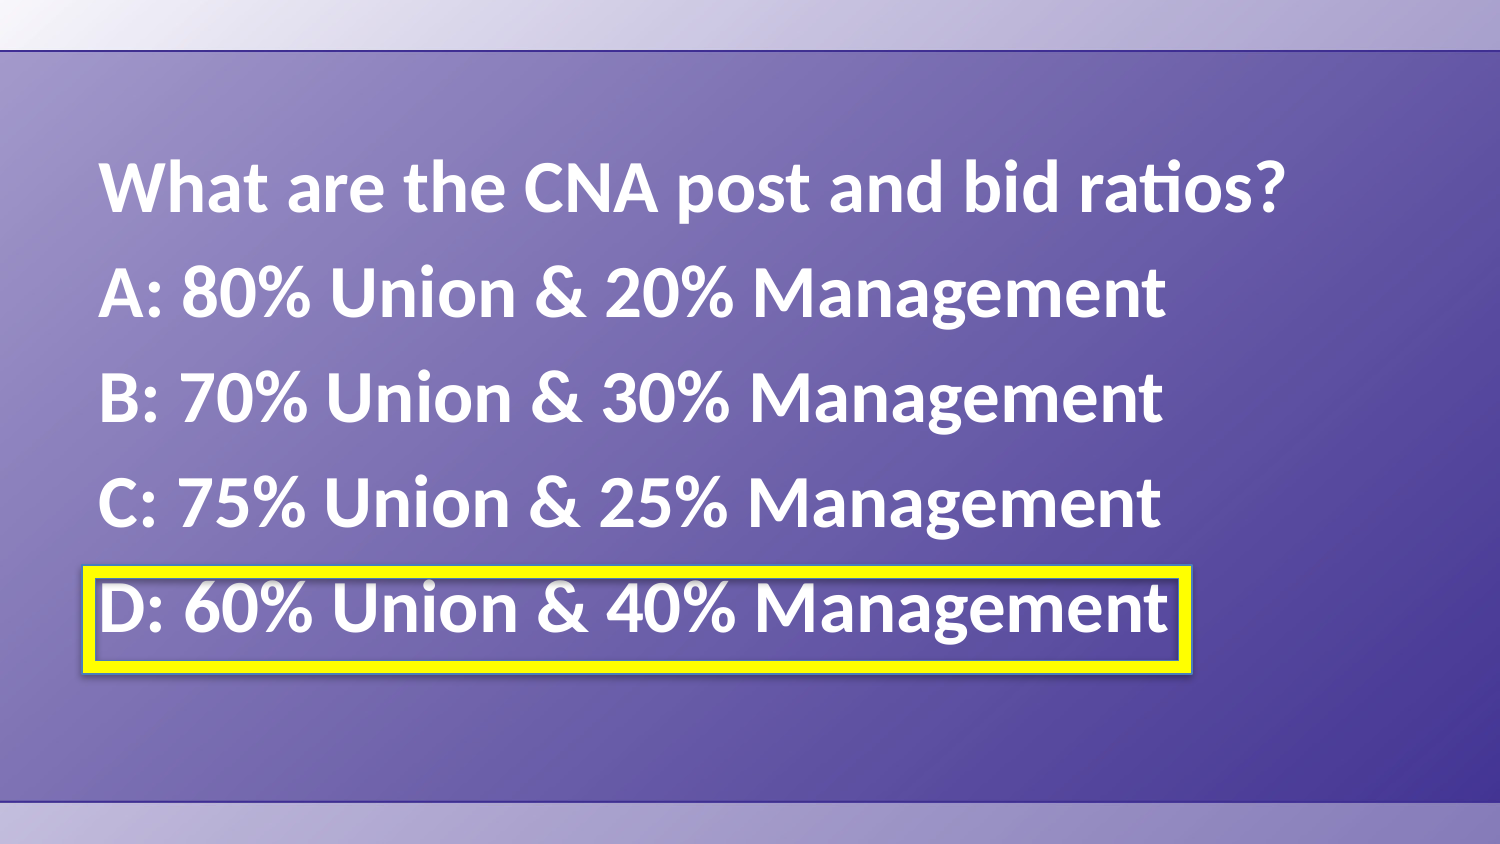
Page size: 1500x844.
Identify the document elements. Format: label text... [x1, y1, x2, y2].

list What are the CNA post and bid ratios? A: 80% Union & 20% Management B: 70% Union & 30% Management C: 75% Union & 25% Management D: 60% Union & 40% Management [83, 130, 1413, 760]
picture [0, 0, 1500, 844]
text_box [81, 564, 1193, 675]
